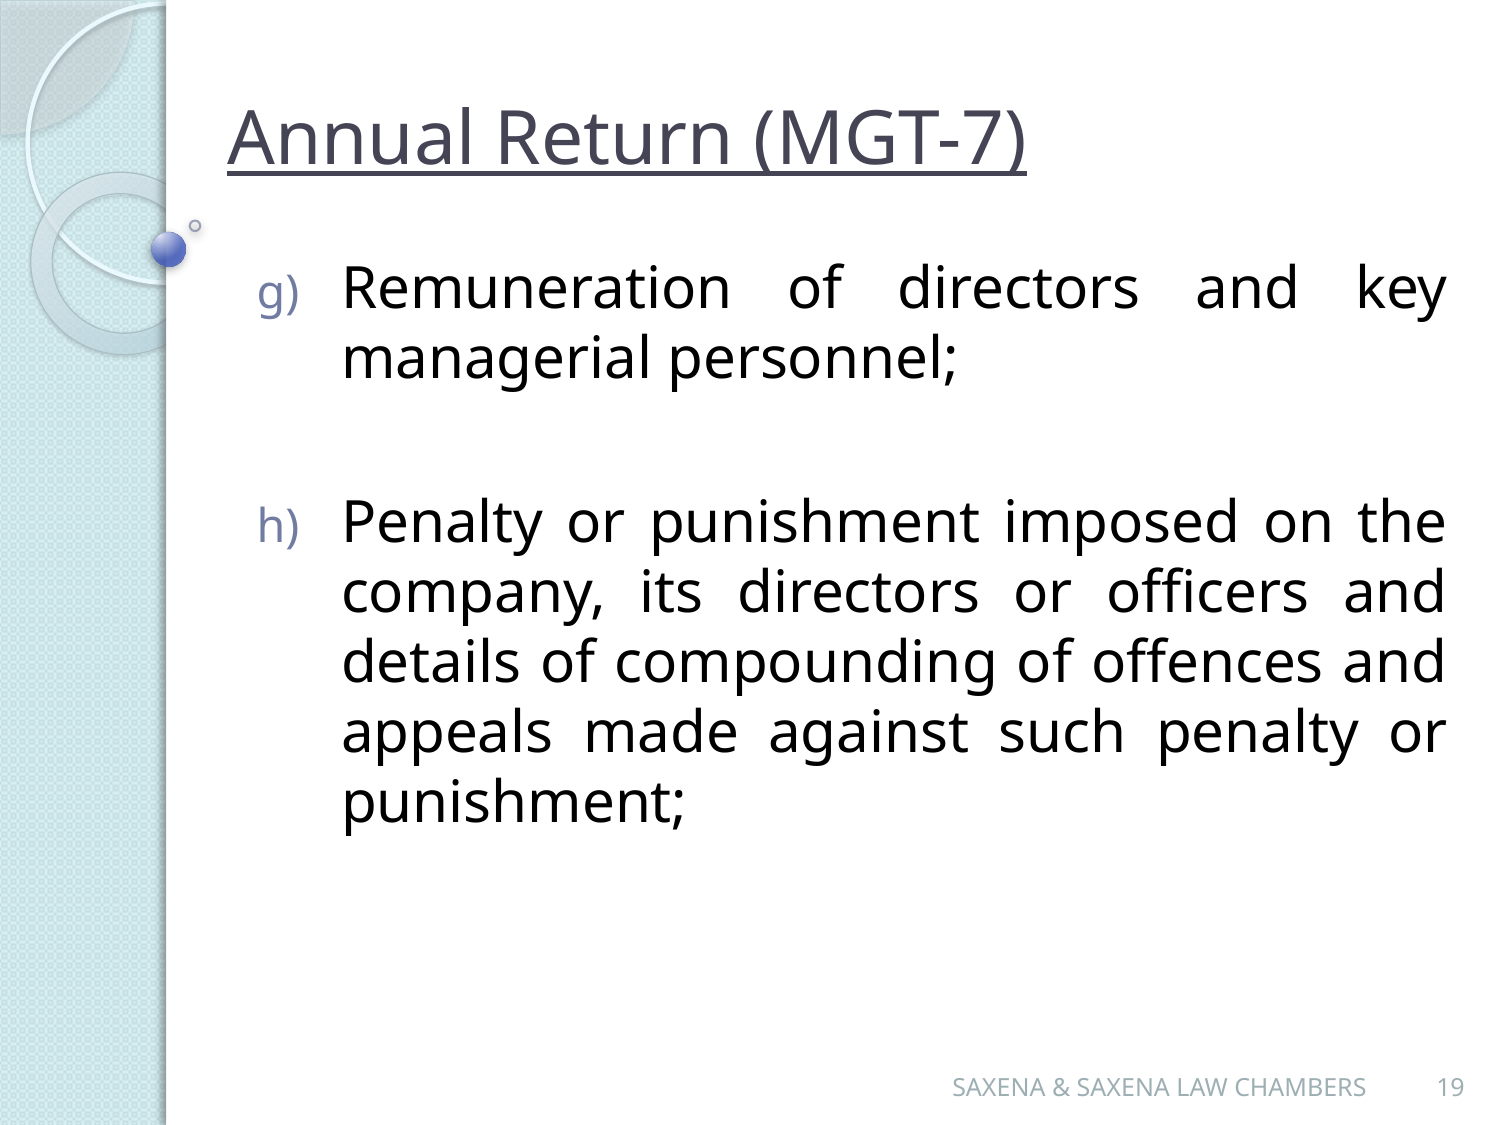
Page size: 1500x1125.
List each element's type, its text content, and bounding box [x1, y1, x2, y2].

subtitle Remuneration of directors and key managerial personnel; Penalty or punishment imposed on the company, its directors or officers and details of compounding of offences and appeals made against such penalty or punishment; [237, 249, 1463, 1050]
title Annual Return (MGT-7) [212, 50, 1450, 188]
slide_number 19 [1413, 1034, 1488, 1113]
footer SAXENA & SAXENA LAW CHAMBERS [937, 1034, 1413, 1113]
